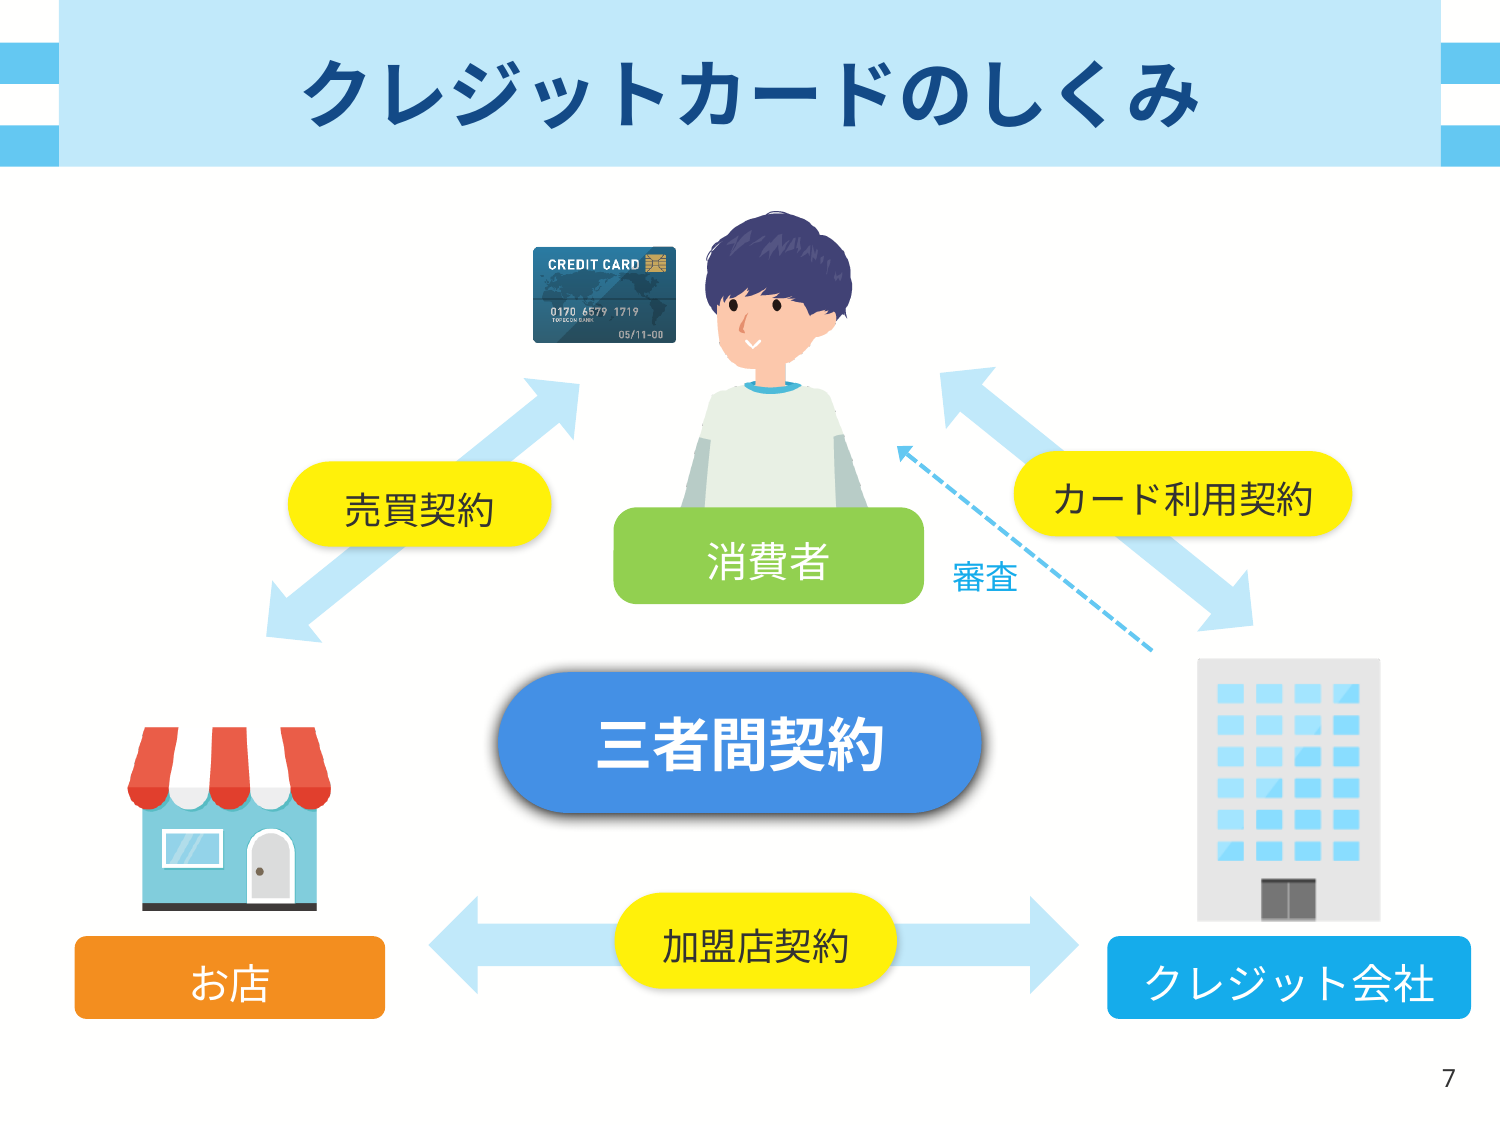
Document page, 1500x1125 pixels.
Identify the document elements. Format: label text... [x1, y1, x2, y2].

text_box [265, 554, 398, 644]
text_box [613, 211, 925, 605]
text_box 三者間契約 [496, 671, 983, 814]
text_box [74, 727, 386, 1019]
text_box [895, 446, 1353, 651]
slide_number 6 [1133, 1049, 1472, 1109]
text_box 売買契約 [286, 460, 553, 548]
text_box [428, 892, 1080, 995]
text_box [1107, 658, 1471, 1019]
title クレジットカードのしくみ [85, 8, 1415, 167]
picture [533, 246, 676, 343]
text_box [456, 376, 581, 460]
